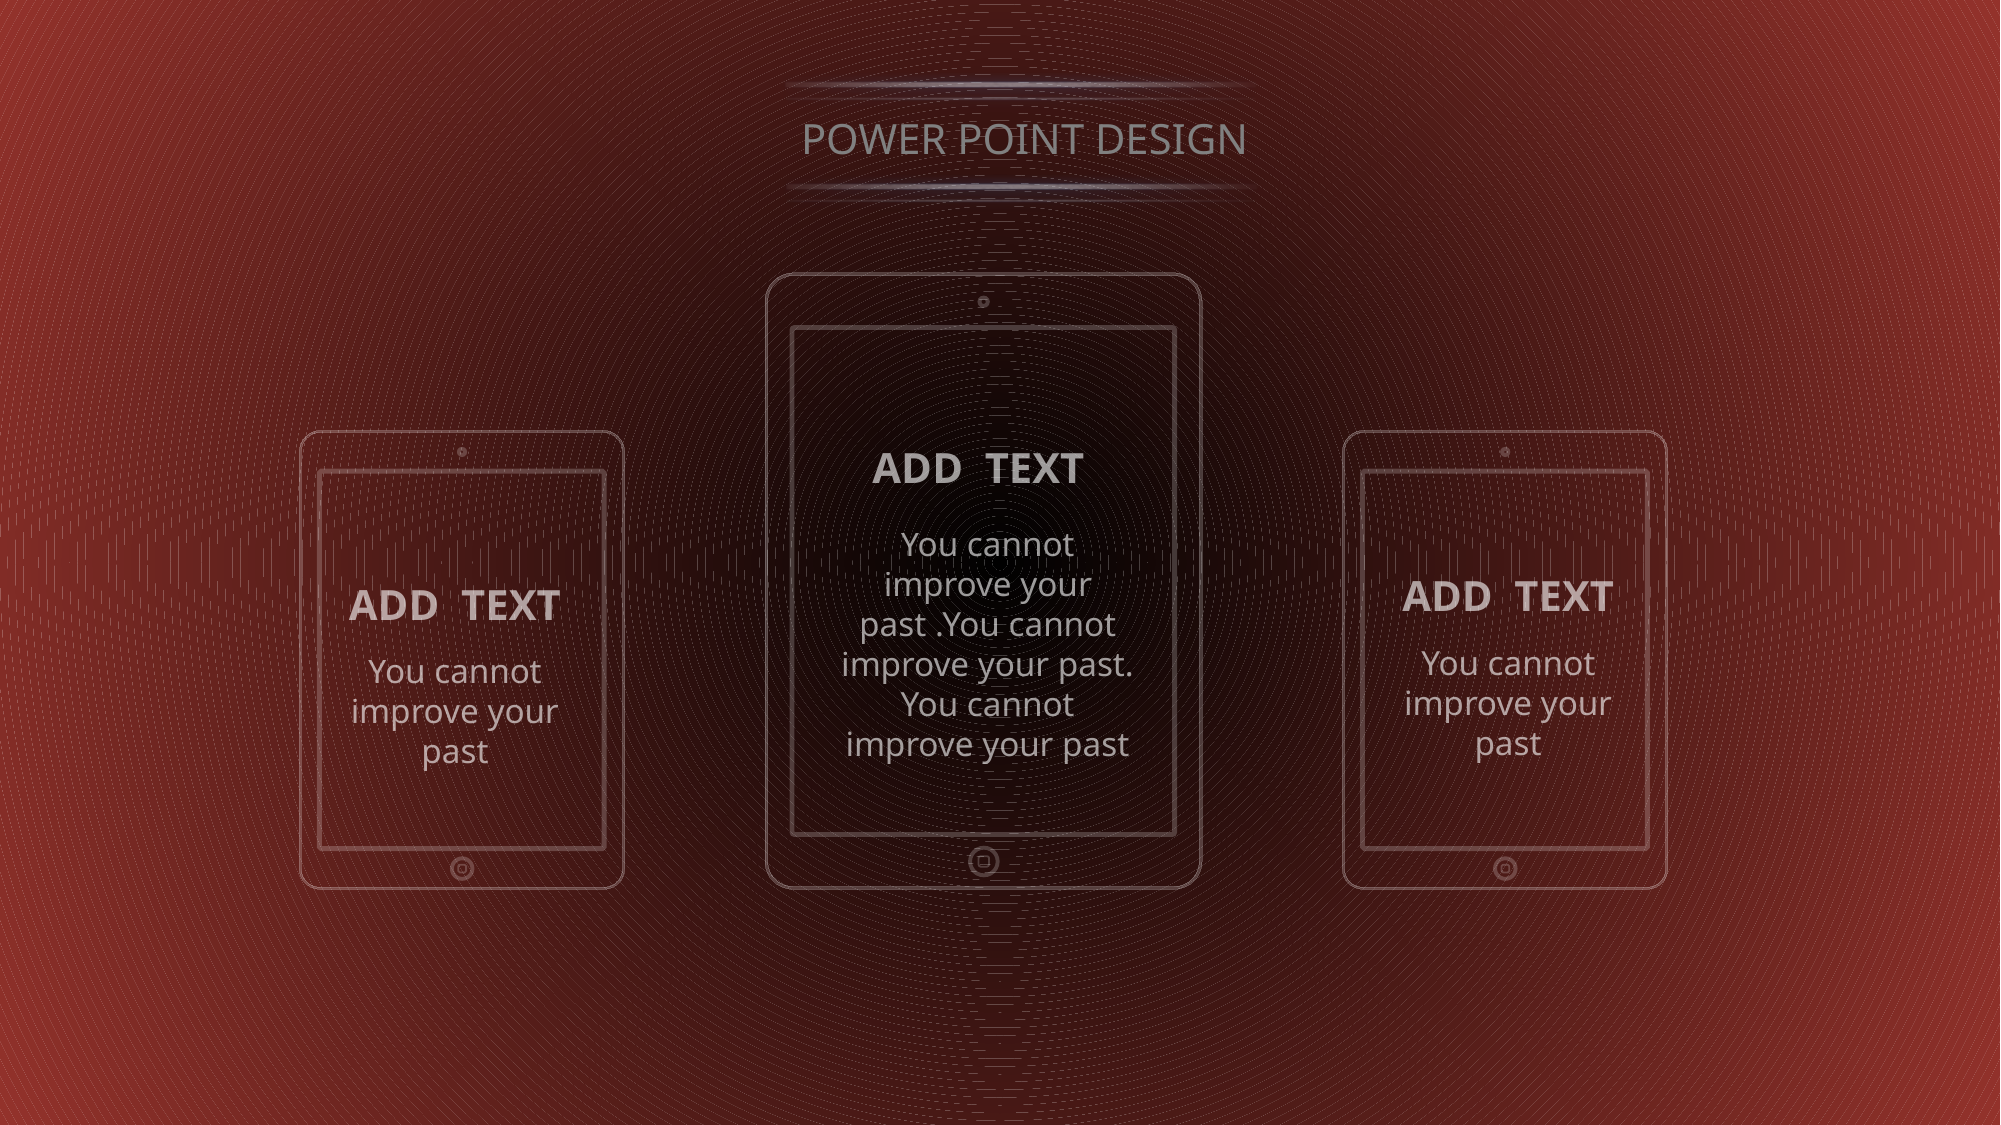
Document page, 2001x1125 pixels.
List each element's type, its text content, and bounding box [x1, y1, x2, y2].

text_box POWER POINT DESIGN [786, 105, 1327, 171]
picture [748, 167, 1293, 234]
picture [747, 65, 1292, 131]
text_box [299, 430, 625, 890]
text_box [1342, 430, 1668, 890]
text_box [764, 272, 1202, 890]
